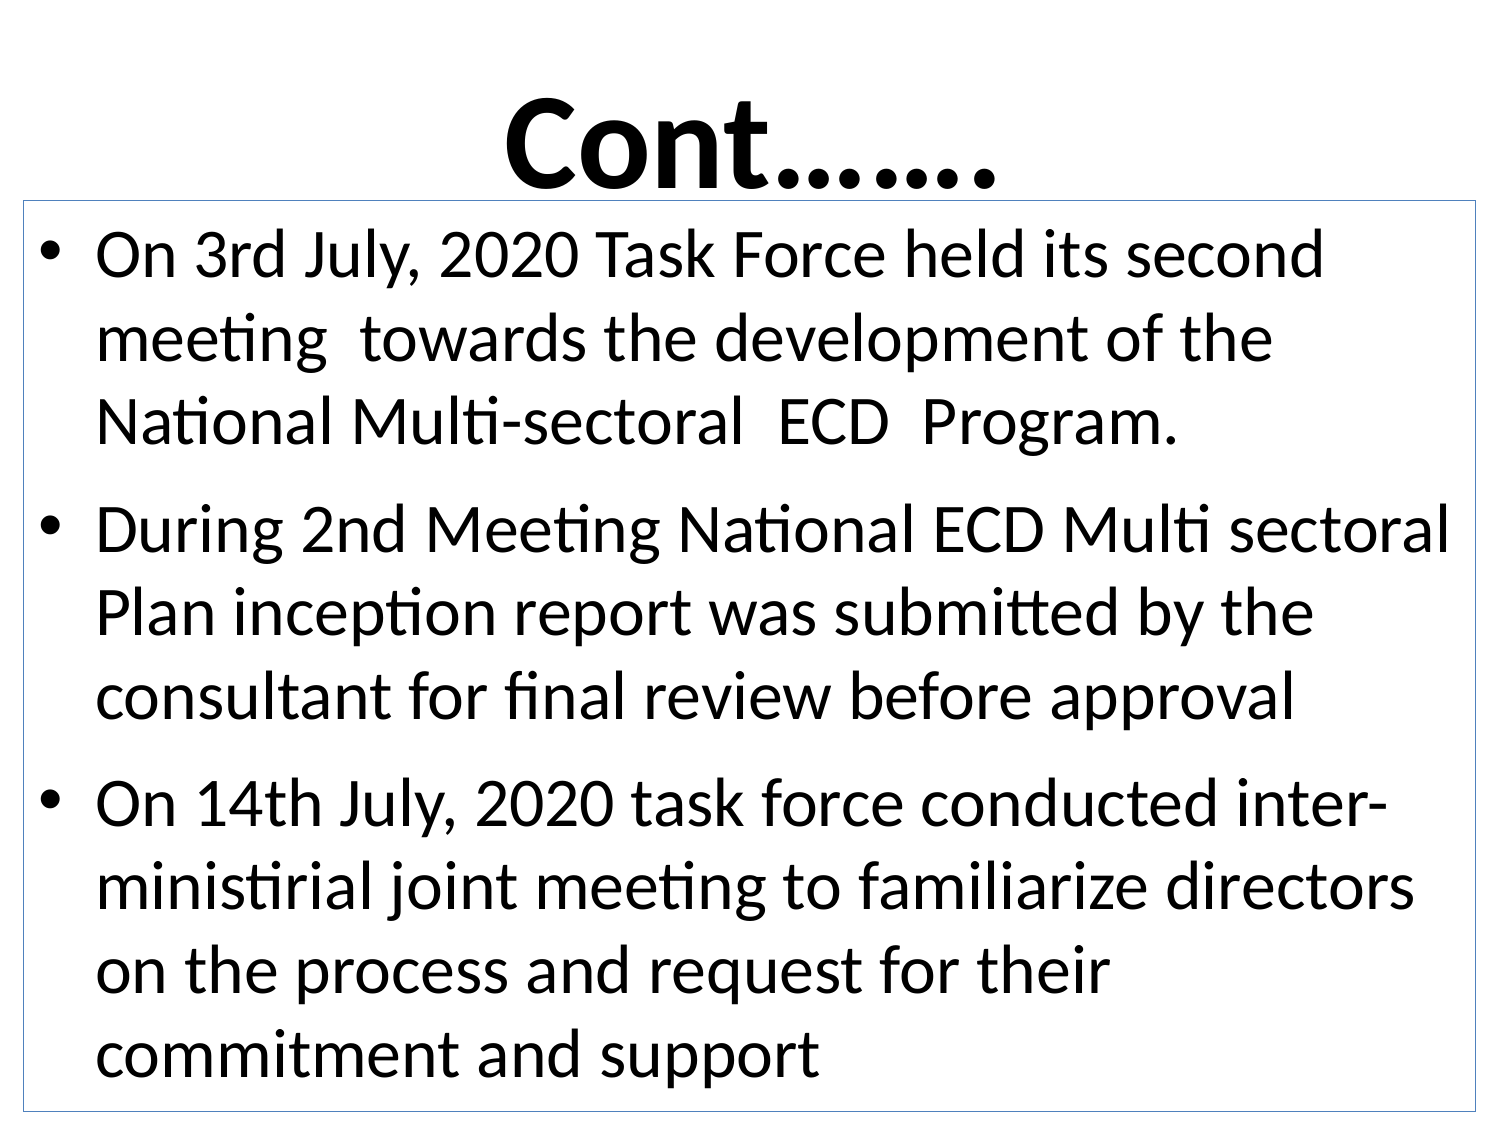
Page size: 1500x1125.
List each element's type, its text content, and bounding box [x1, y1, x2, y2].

title Cont……. [83, 39, 1425, 200]
list On 3rd July, 2020 Task Force held its second meeting towards the development of the National Multi-sectoral ECD Program. During 2nd Meeting National ECD Multi sectoral Plan inception report was submitted by the consultant for final review before approval On 14th July, 2020 task force conducted inter-ministirial joint meeting to familiarize directors on the process and request for their commitment and support [23, 200, 1476, 1112]
